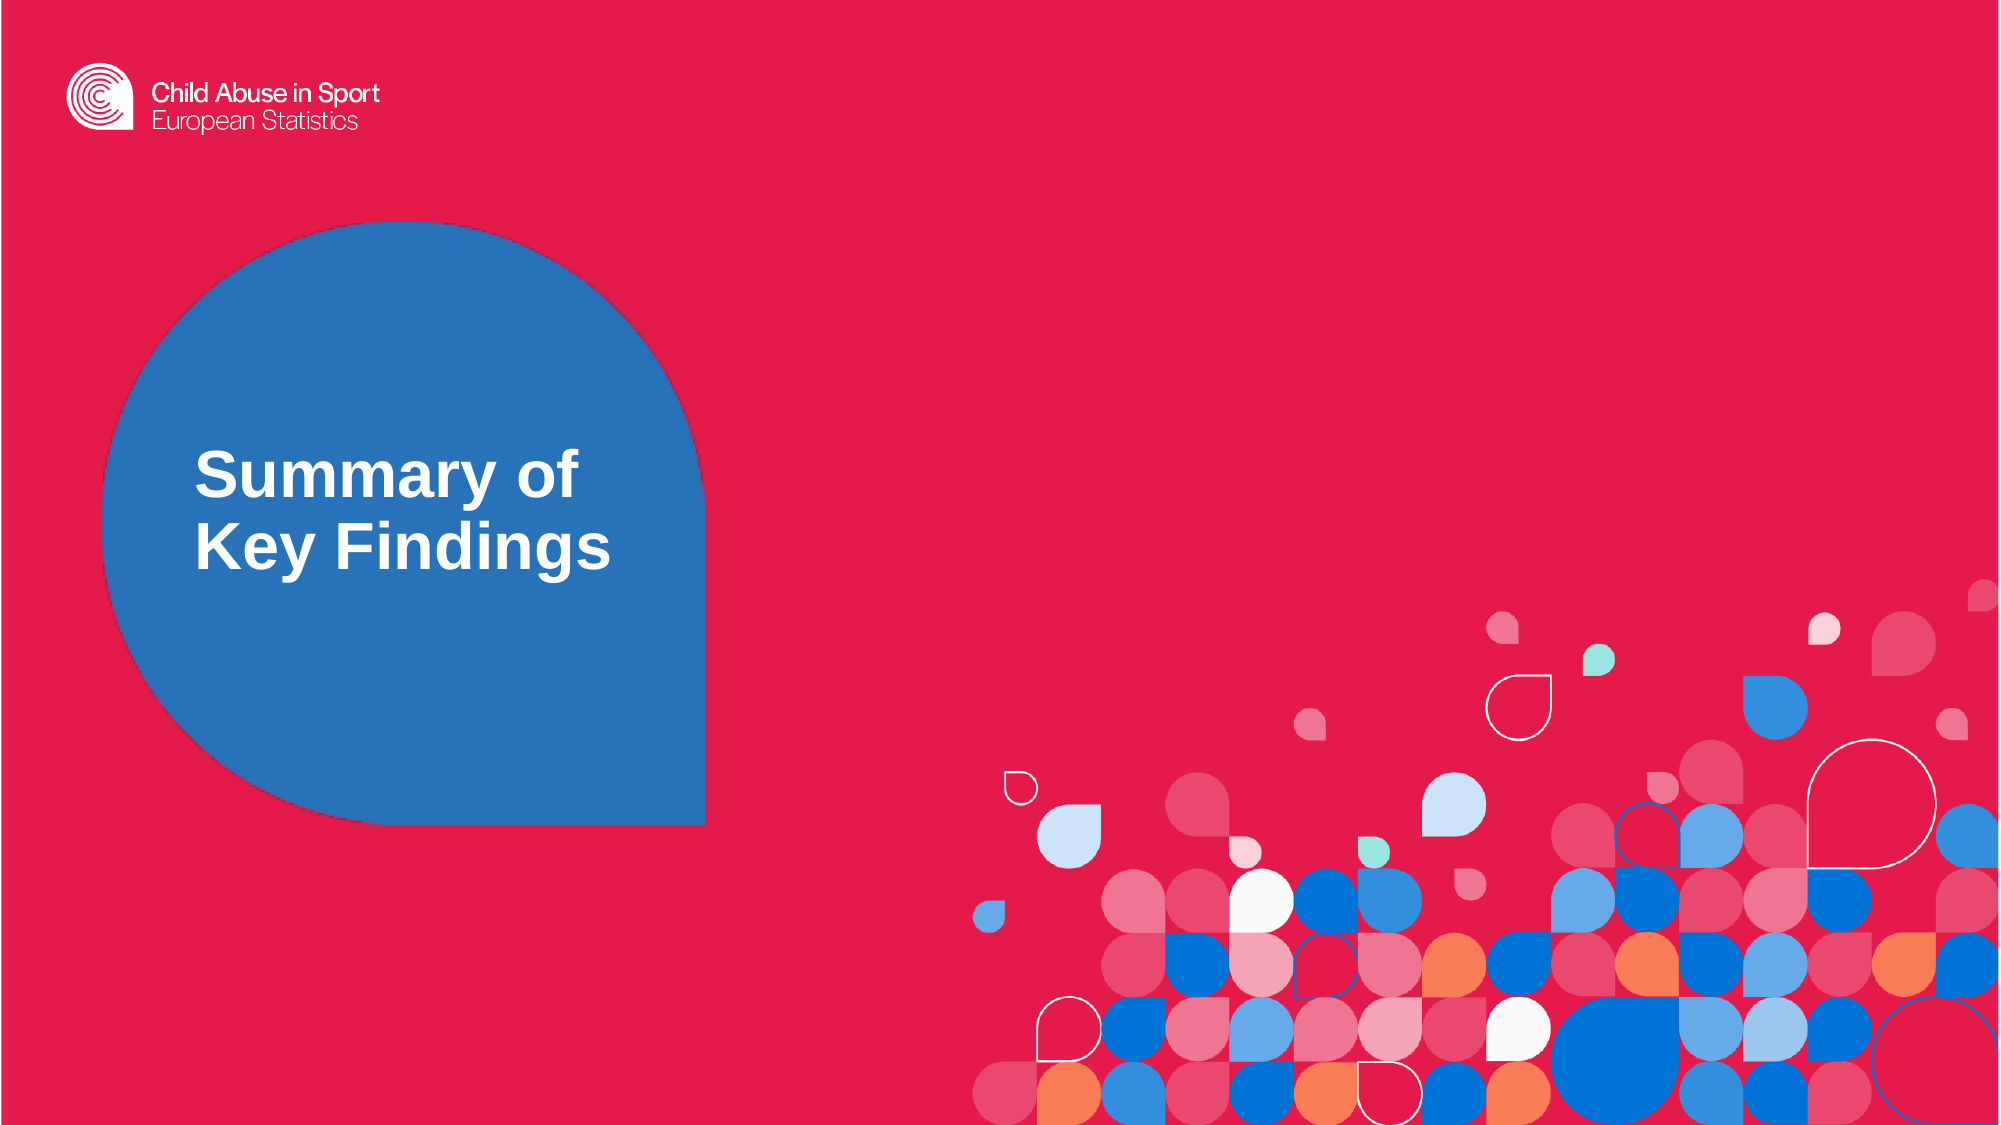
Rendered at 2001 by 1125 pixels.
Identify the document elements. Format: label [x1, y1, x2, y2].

picture [27, 43, 419, 169]
picture [102, 222, 705, 825]
